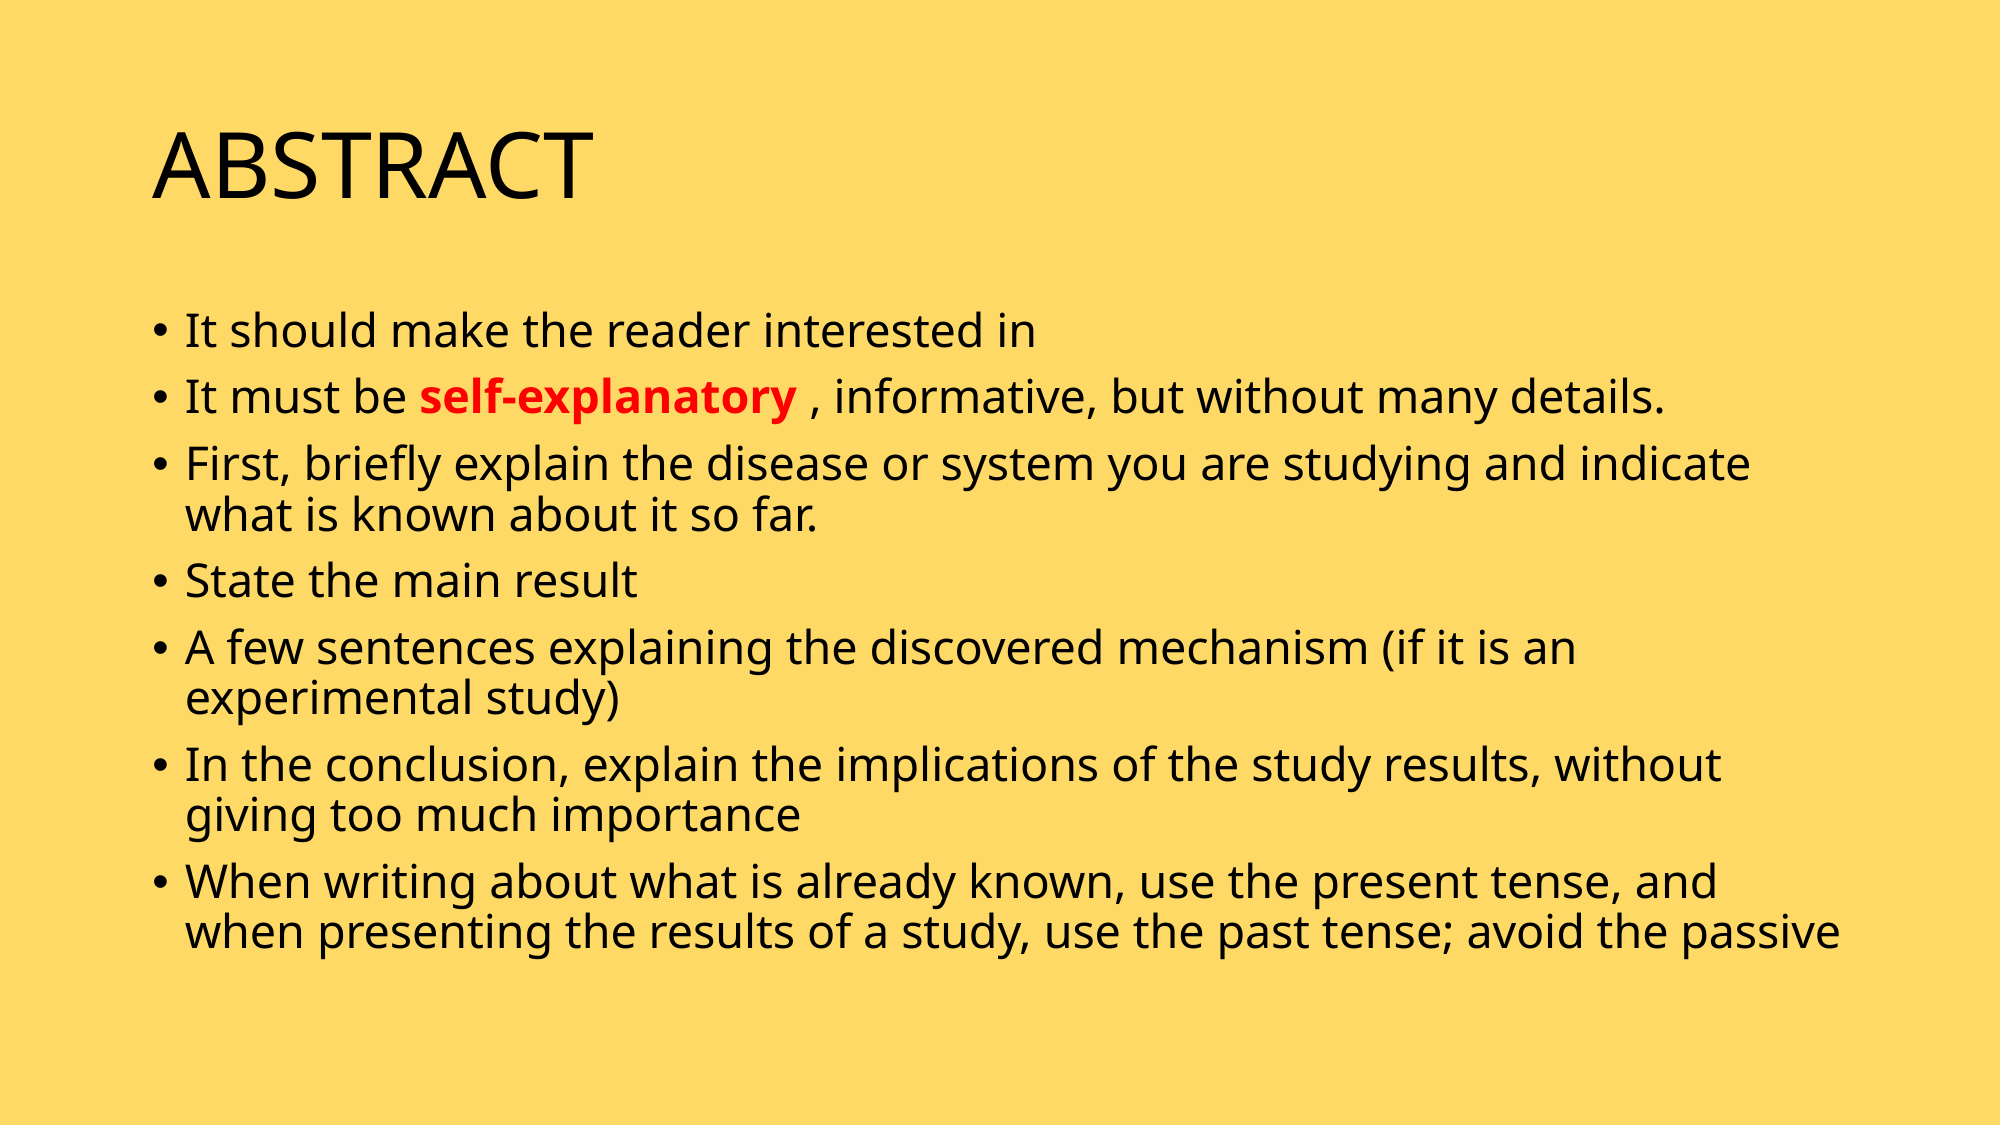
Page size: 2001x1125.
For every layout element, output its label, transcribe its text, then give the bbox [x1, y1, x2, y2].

title ABSTRACT [137, 59, 1863, 278]
list It should make the reader interested in It must be self-explanatory , informative, but without many details. First, briefly explain the disease or system you are studying and indicate what is known about it so far. State the main result A few sentences explaining the discovered mechanism (if it is an experimental study) In the conclusion, explain the implications of the study results, without giving too much importance When writing about what is already known, use the present tense, and when presenting the results of a study, use the past tense; avoid the passive [137, 299, 1863, 1014]
